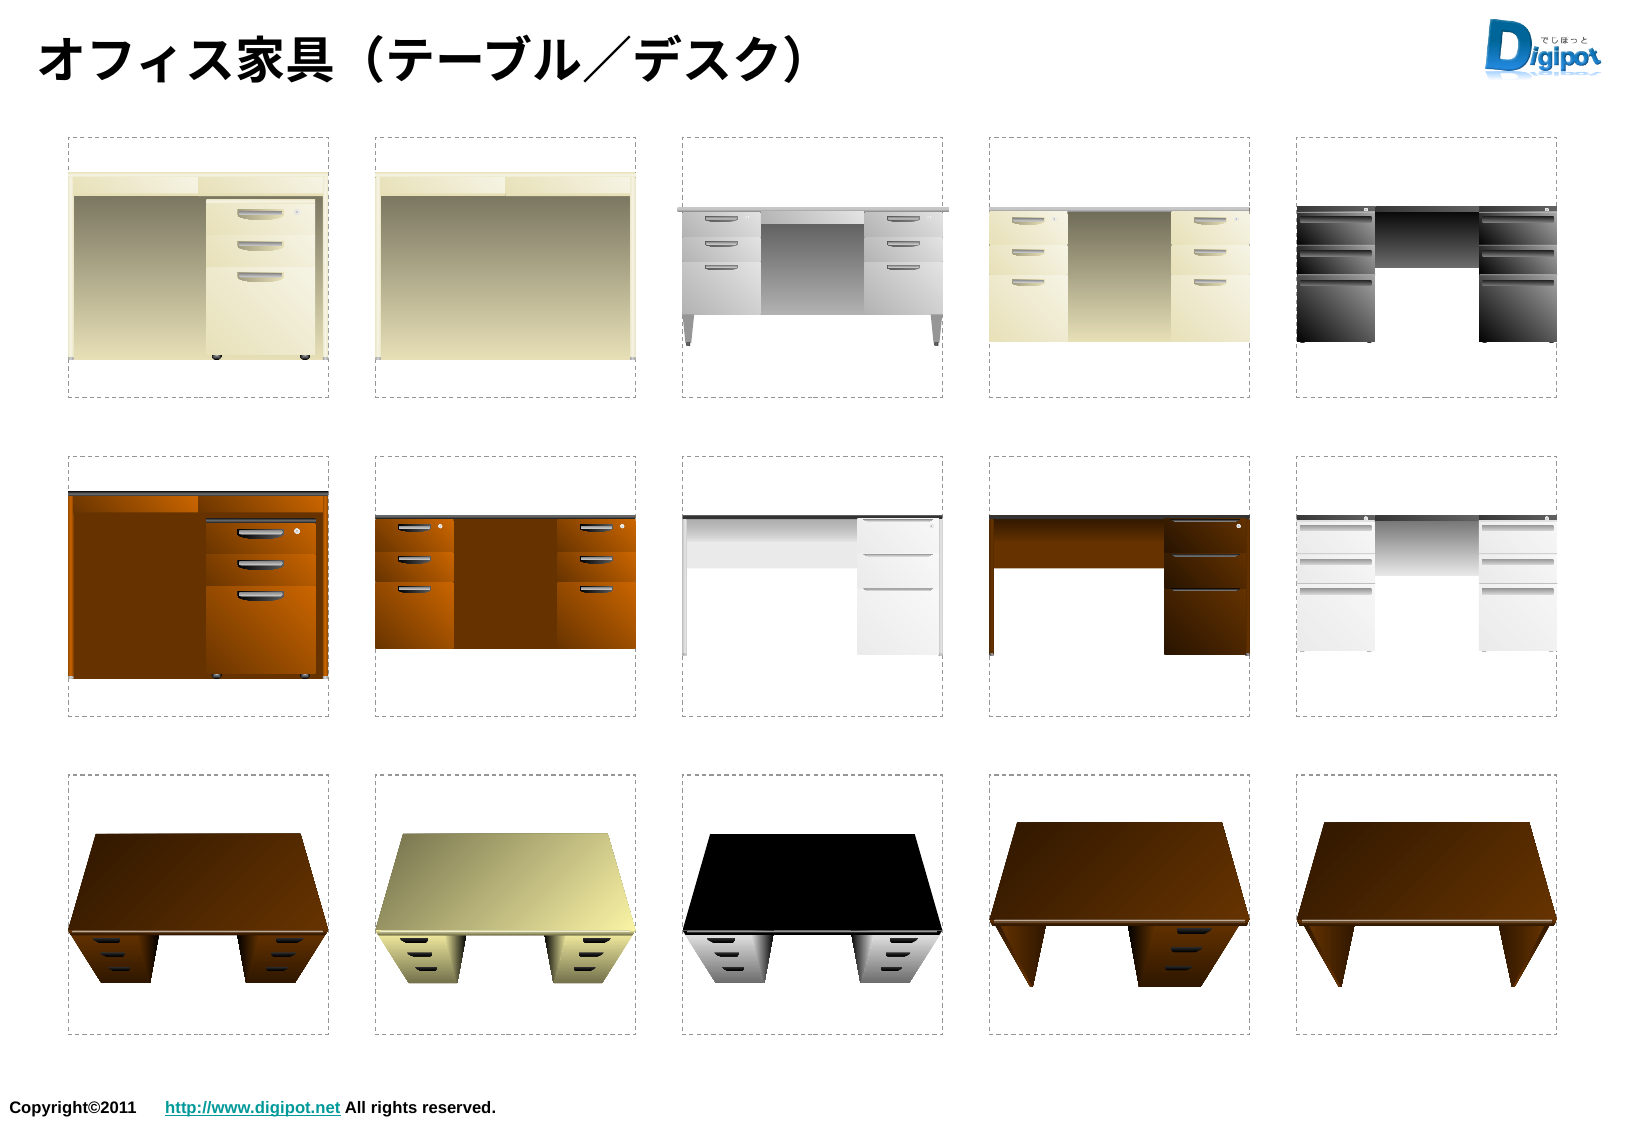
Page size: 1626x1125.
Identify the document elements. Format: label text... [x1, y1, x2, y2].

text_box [989, 515, 1250, 656]
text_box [68, 834, 329, 984]
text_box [989, 822, 1250, 987]
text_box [677, 208, 949, 346]
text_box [682, 834, 943, 984]
title オフィス家具（テーブル／デスク） [21, 19, 881, 98]
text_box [1297, 206, 1558, 343]
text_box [68, 172, 329, 360]
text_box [375, 515, 636, 649]
picture [1485, 19, 1602, 82]
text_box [375, 172, 636, 360]
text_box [375, 834, 636, 984]
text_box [1296, 822, 1557, 987]
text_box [1296, 515, 1558, 652]
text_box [682, 515, 943, 656]
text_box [989, 207, 1250, 342]
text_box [68, 491, 329, 679]
